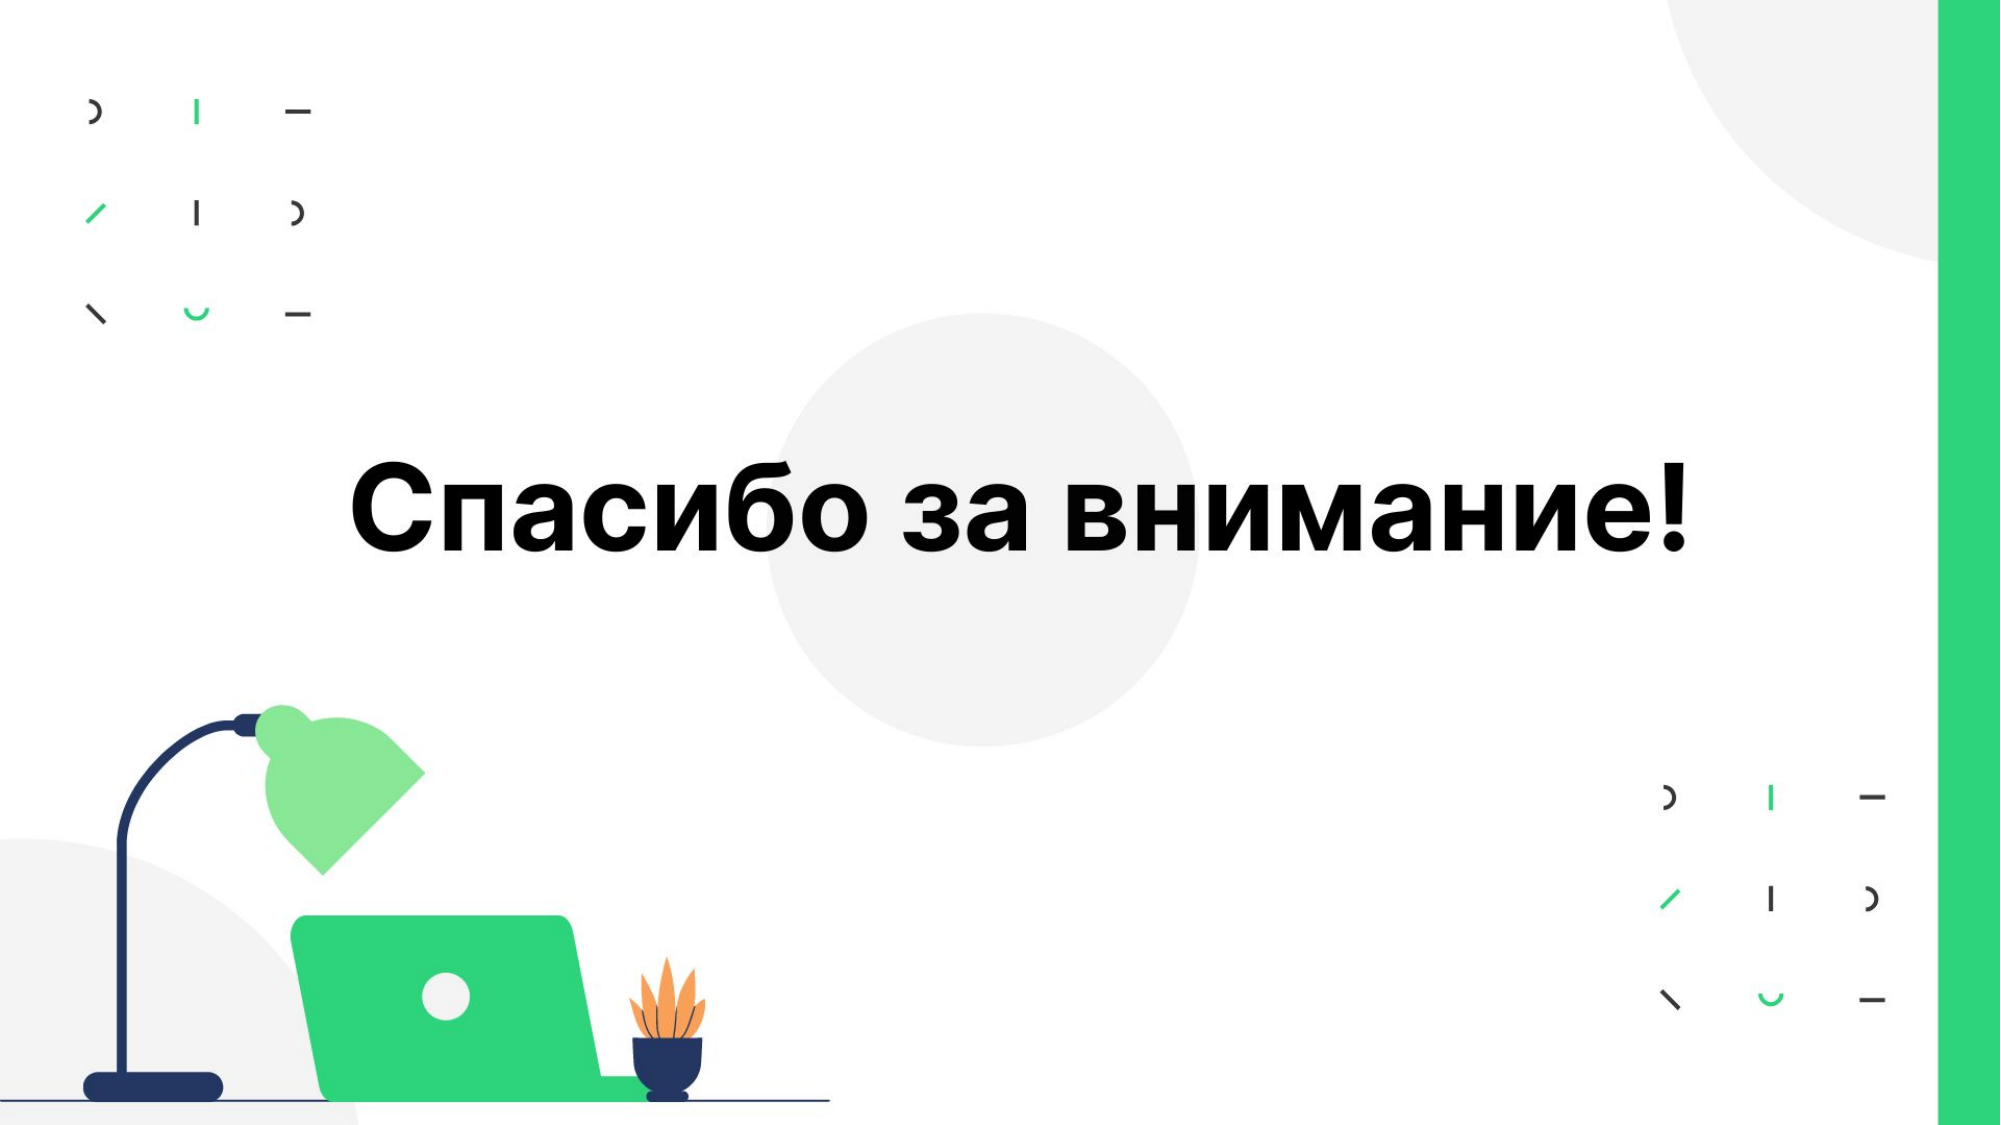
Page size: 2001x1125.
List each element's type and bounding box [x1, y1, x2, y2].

list [0, 0, 2000, 1125]
